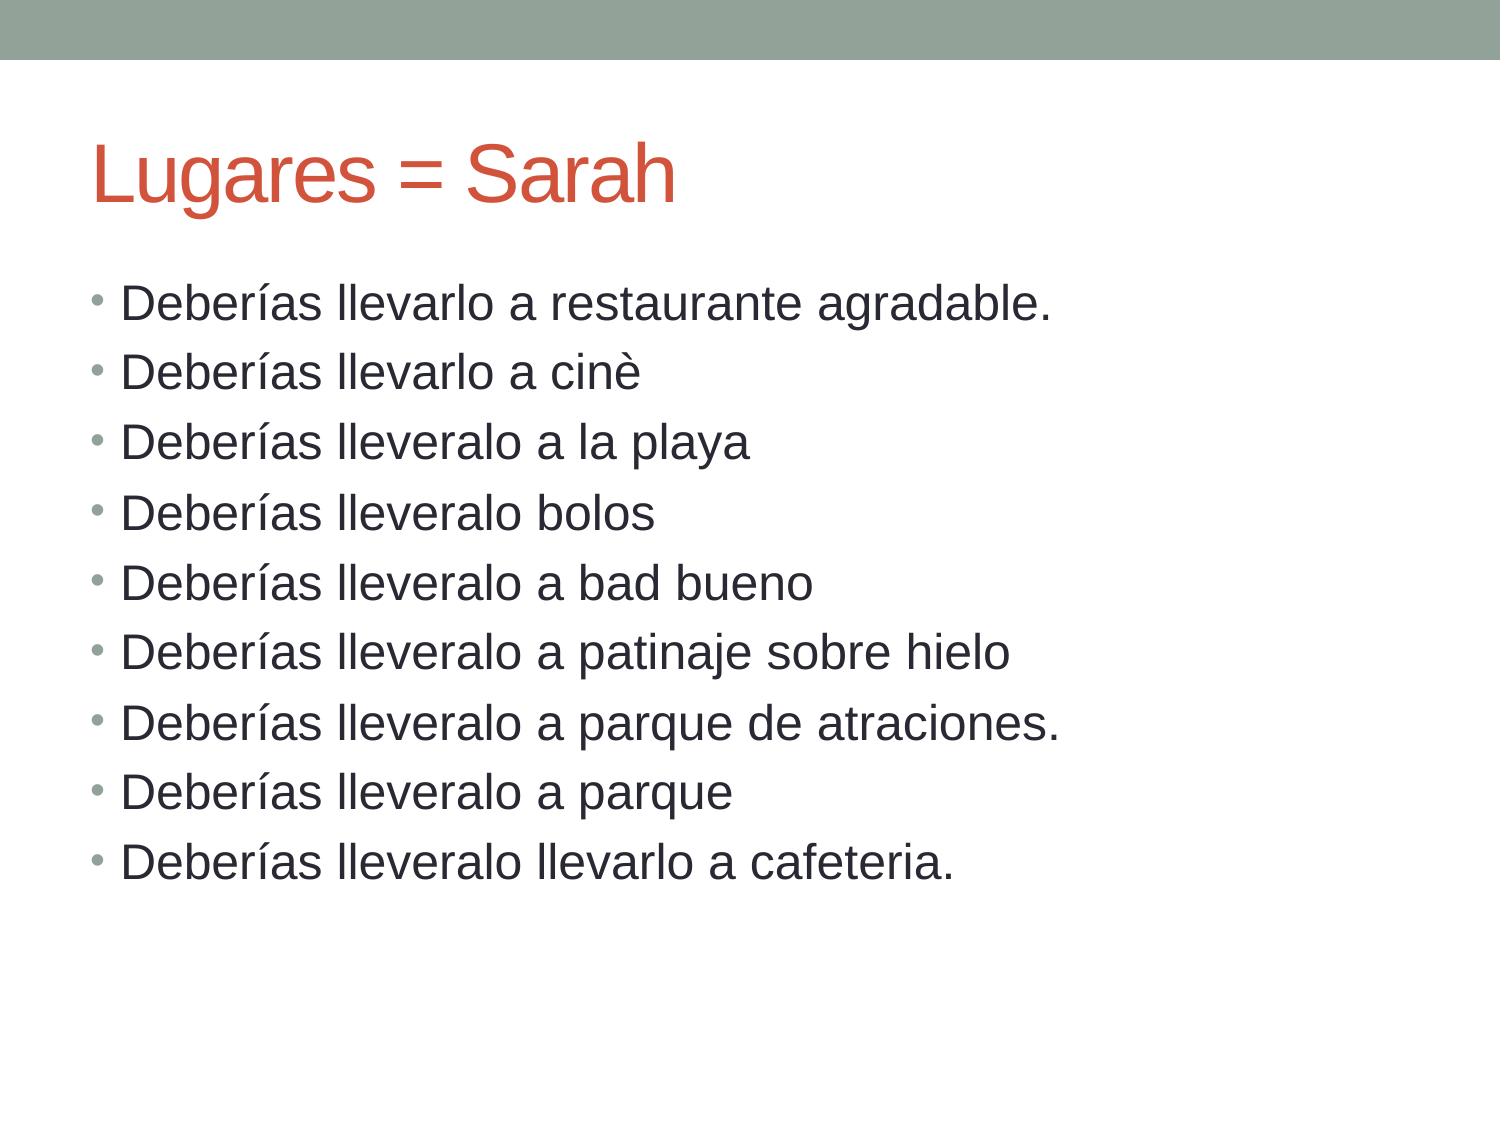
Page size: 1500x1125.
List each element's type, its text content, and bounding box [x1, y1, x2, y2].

title Lugares = Sarah [75, 87, 1425, 250]
list Deberías llevarlo a restaurante agradable. Deberías llevarlo a cinè Deberías lleveralo a la playa Deberías lleveralo bolos Deberías lleveralo a bad bueno Deberías lleveralo a patinaje sobre hielo Deberías lleveralo a parque de atraciones. Deberías lleveralo a parque Deberías lleveralo llevarlo a cafeteria. [75, 262, 1425, 1063]
